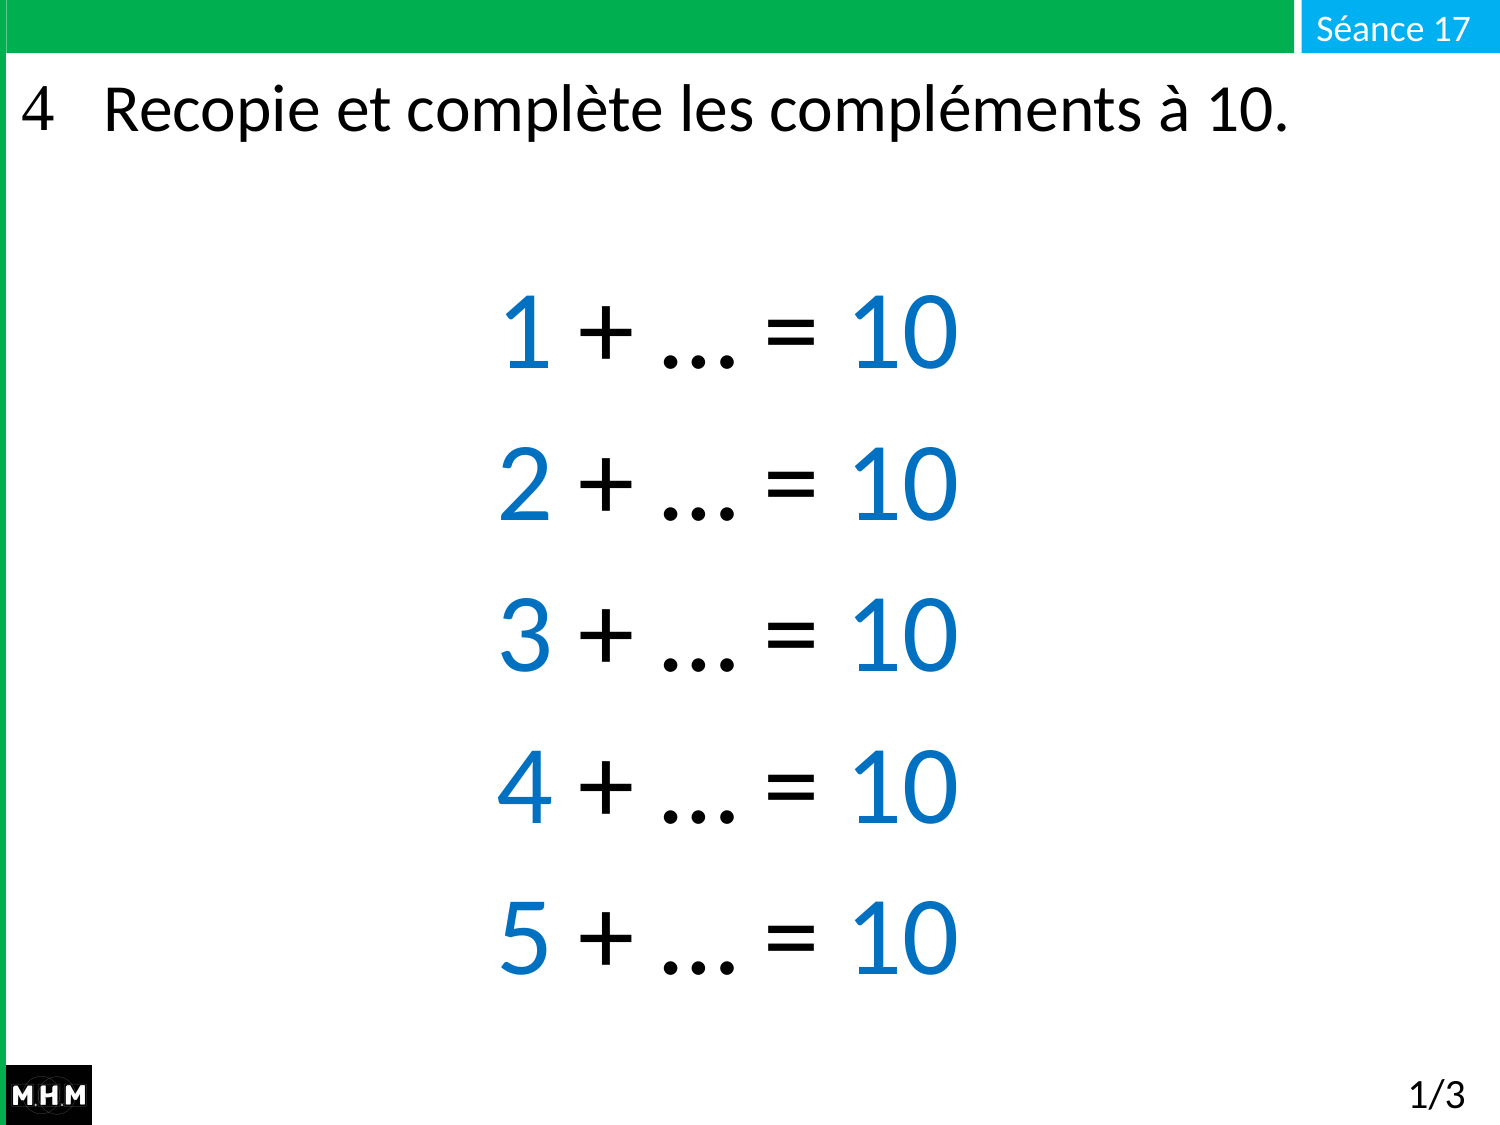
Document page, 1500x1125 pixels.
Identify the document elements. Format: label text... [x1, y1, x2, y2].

text_box 5 + … = 10 [481, 854, 1019, 1005]
list 1/3 [1373, 1064, 1500, 1125]
text_box 4 + … = 10 [481, 703, 1019, 854]
picture [6, 1065, 92, 1125]
text_box 2 + … = 10 [481, 400, 1019, 551]
text_box 1 + … = 10 [481, 248, 1019, 399]
title Recopie et complète les compléments à 10. [88, 65, 1383, 155]
text_box 3 + … = 10 [481, 551, 1019, 702]
